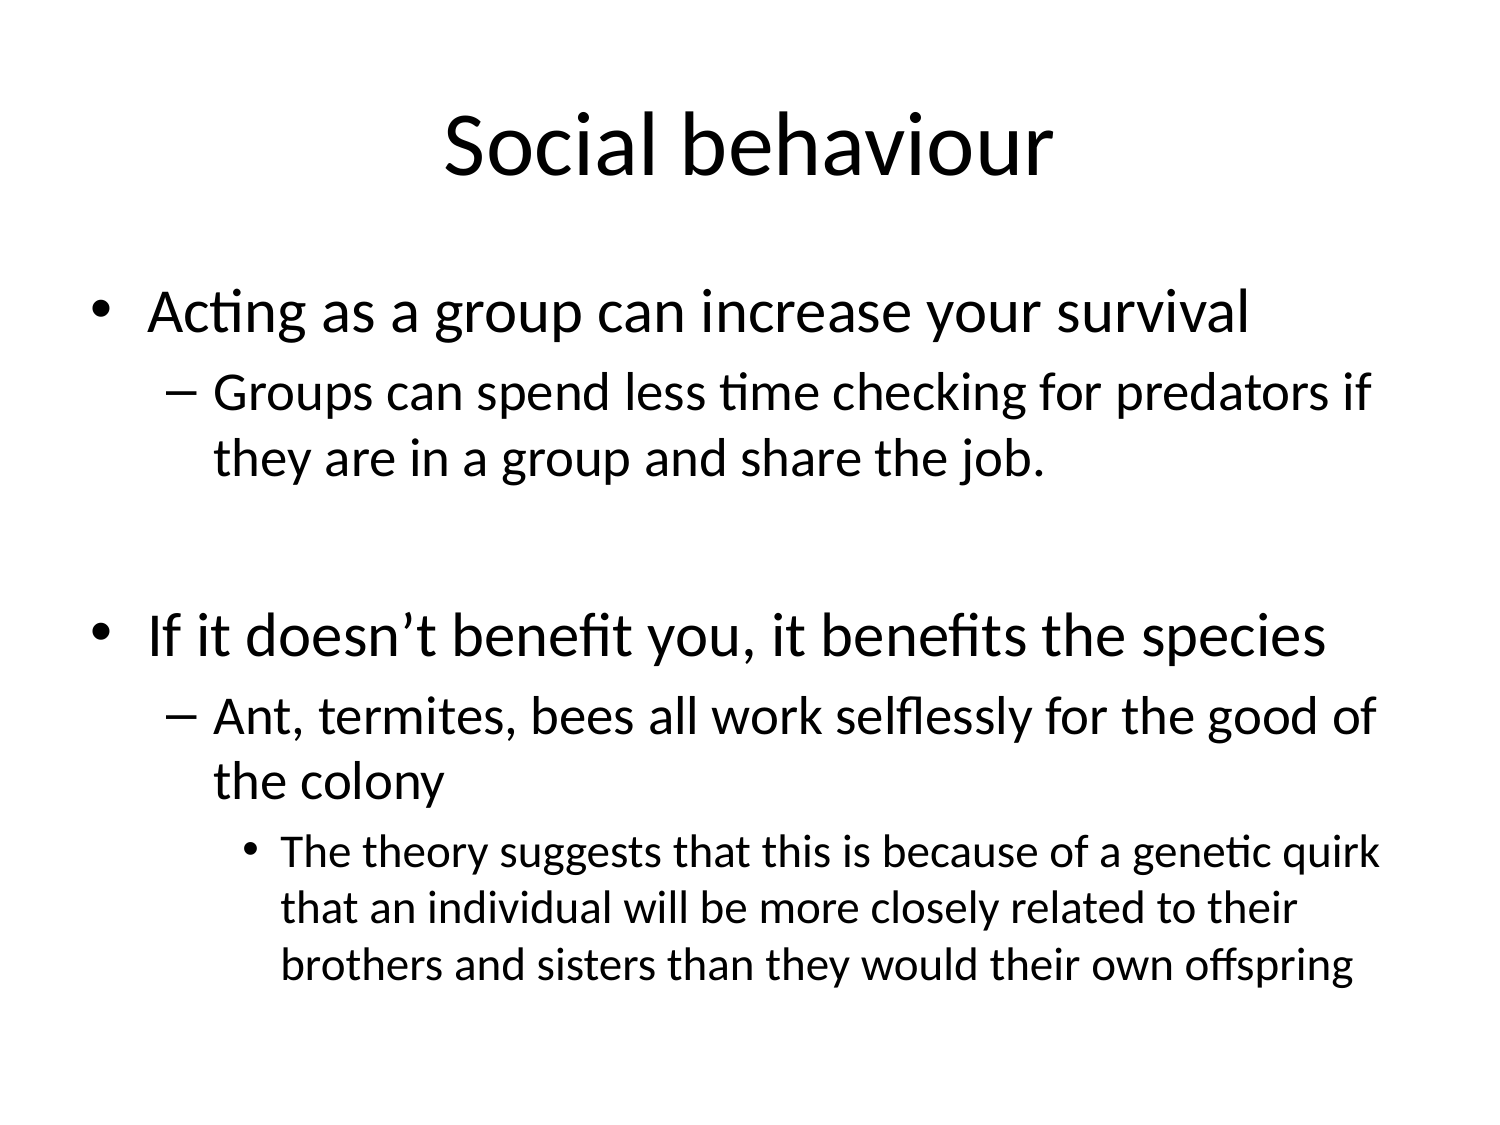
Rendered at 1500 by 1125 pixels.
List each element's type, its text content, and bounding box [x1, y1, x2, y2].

title Social behaviour [75, 45, 1425, 233]
list Acting as a group can increase your survival Groups can spend less time checking for predators if they are in a group and share the job. If it doesn’t benefit you, it benefits the species Ant, termites, bees all work selflessly for the good of the colony The theory suggests that this is because of a genetic quirk that an individual will be more closely related to their brothers and sisters than they would their own offspring [75, 262, 1425, 1005]
